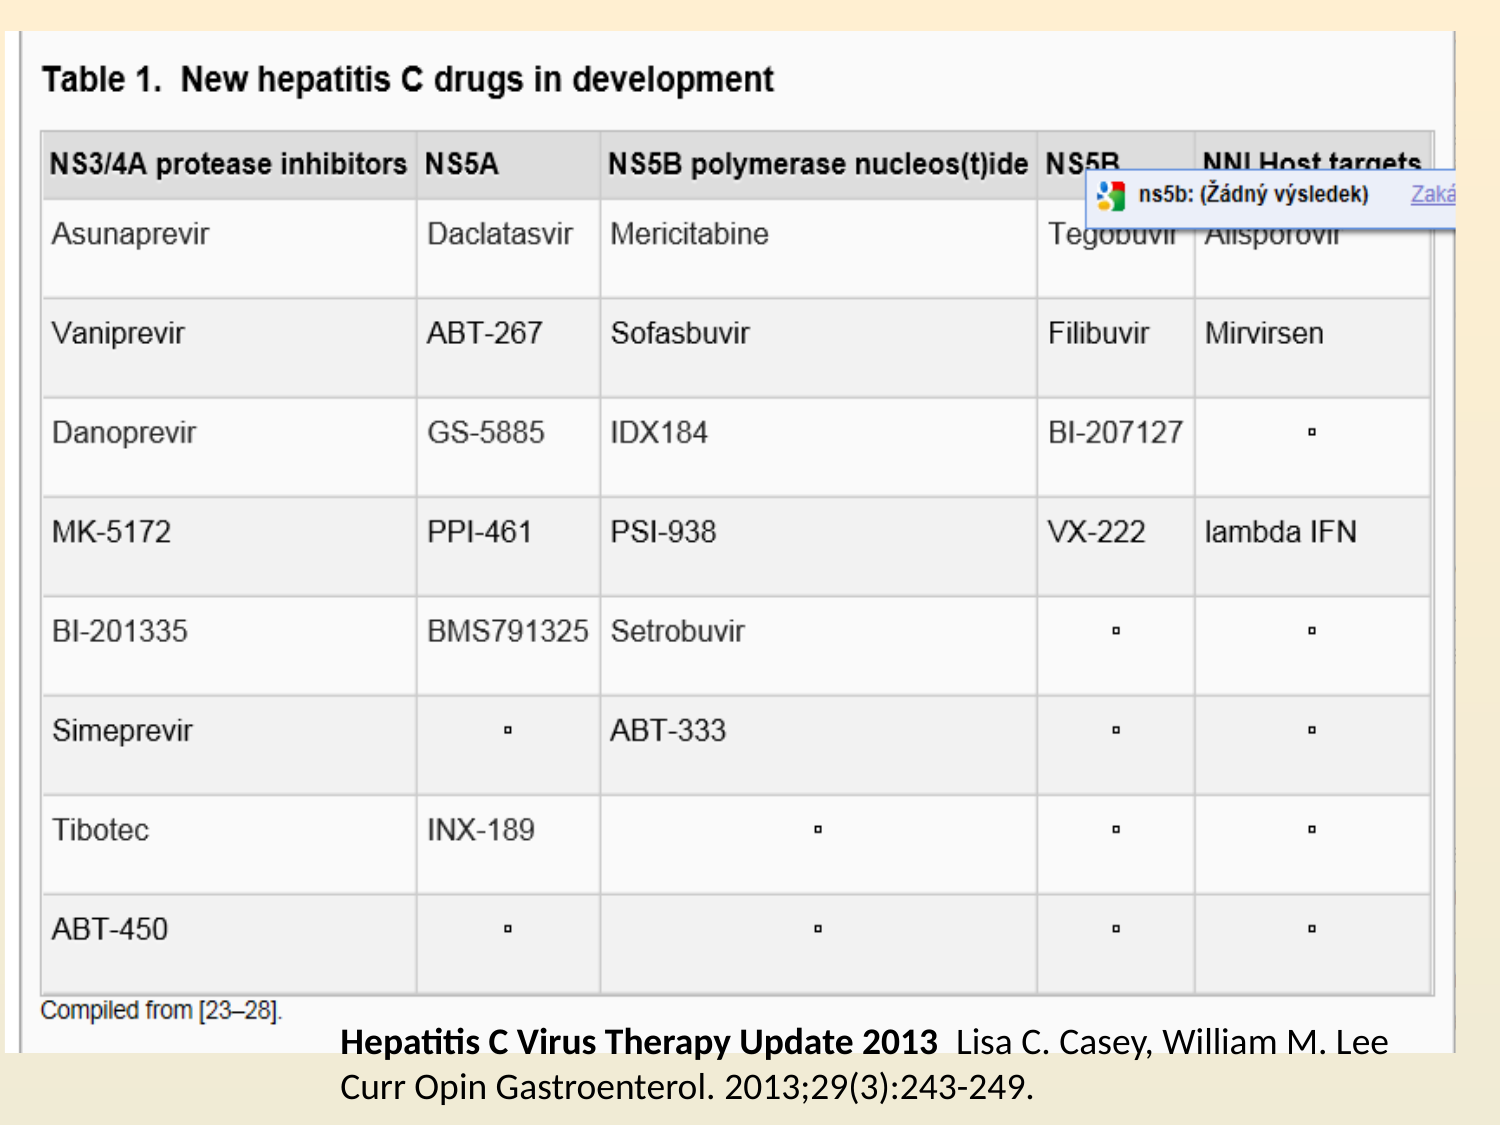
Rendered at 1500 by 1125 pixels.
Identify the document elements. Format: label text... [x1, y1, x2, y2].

text_box Hepatitis C Virus Therapy Update 2013 Lisa C. Casey, William M. Lee Curr Opin Gastroenterol. 2013;29(3):243-249. [325, 1009, 1496, 1125]
picture [4, 31, 1456, 1053]
